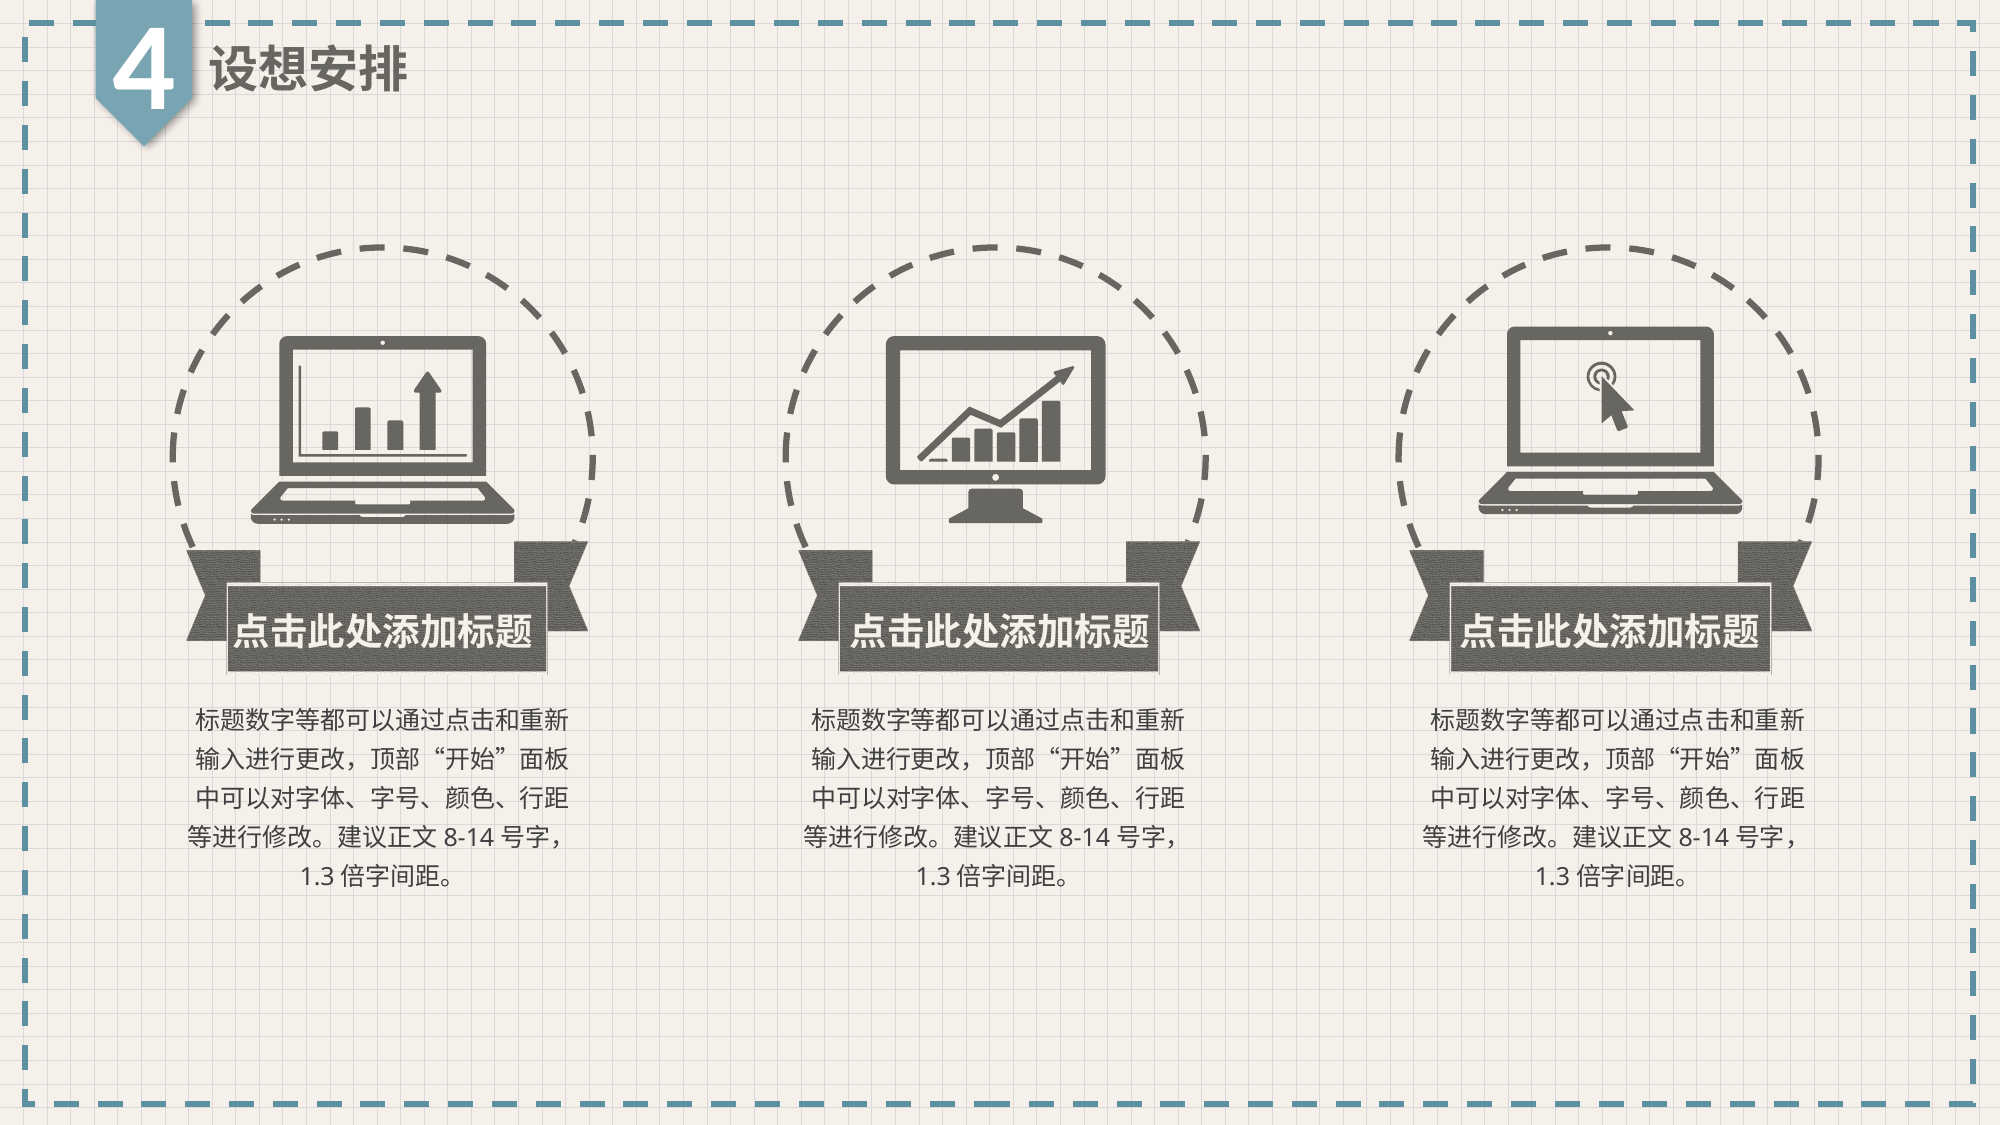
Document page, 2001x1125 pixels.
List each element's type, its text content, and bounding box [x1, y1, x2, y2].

text_box 4 [97, 0, 191, 142]
picture [1409, 541, 1812, 675]
text_box [784, 246, 1207, 541]
picture [797, 541, 1200, 675]
text_box 标题数字等都可以通过点击和重新输入进行更改，顶部“开始”面板中可以对字体、字号、颜色、行距等进行修改。建议正文8-14号字，1.3倍字间距。 [788, 688, 1209, 898]
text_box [250, 336, 515, 524]
text_box 标题数字等都可以通过点击和重新输入进行更改，顶部“开始”面板中可以对字体、字号、颜色、行距等进行修改。建议正文8-14号字，1.3倍字间距。 [1407, 688, 1828, 898]
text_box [1478, 326, 1743, 515]
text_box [885, 336, 1106, 524]
text_box 设想安排 [200, 30, 424, 105]
text_box [171, 246, 594, 541]
text_box [1397, 246, 1820, 541]
text_box [138, 142, 150, 148]
text_box 标题数字等都可以通过点击和重新输入进行更改，顶部“开始”面板中可以对字体、字号、颜色、行距等进行修改。建议正文8-14号字，1.3倍字间距。 [172, 688, 593, 898]
picture [186, 541, 588, 675]
